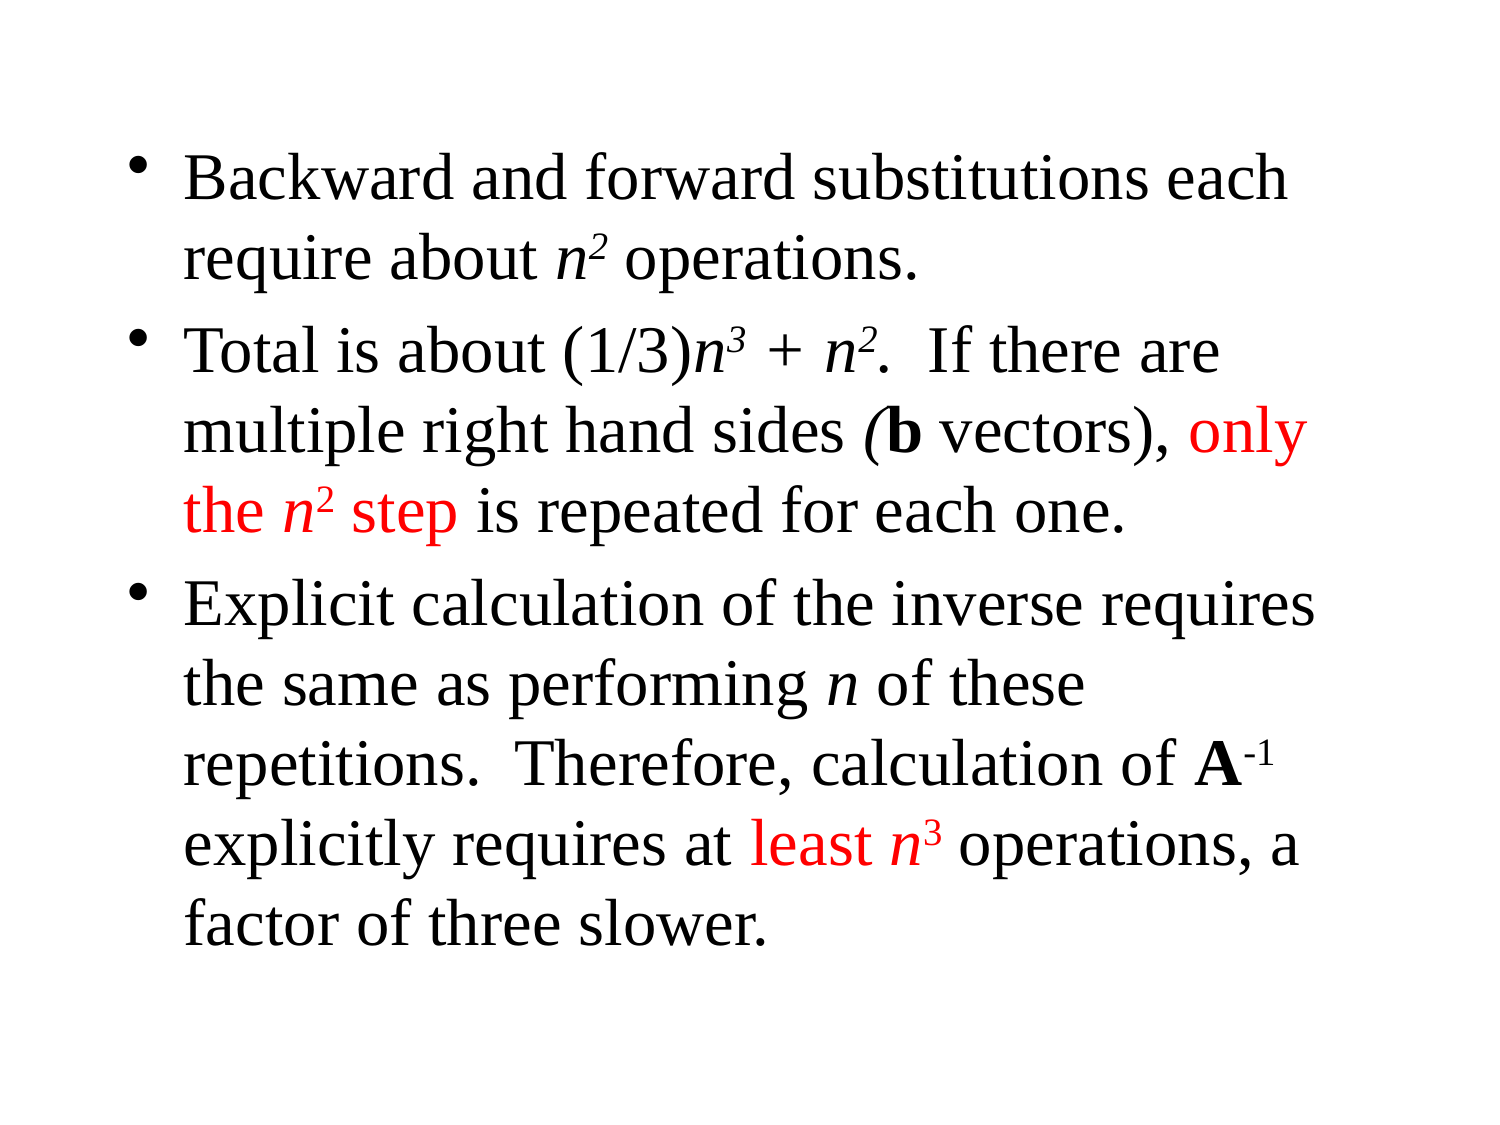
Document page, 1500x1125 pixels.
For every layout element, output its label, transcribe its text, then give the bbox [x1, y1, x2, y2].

list Backward and forward substitutions each require about n2 operations. Total is about (1/3)n3 + n2. If there are multiple right hand sides (b vectors), only the n2 step is repeated for each one. Explicit calculation of the inverse requires the same as performing n of these repetitions. Therefore, calculation of A-1 explicitly requires at least n3 operations, a factor of three slower. [112, 124, 1388, 1001]
